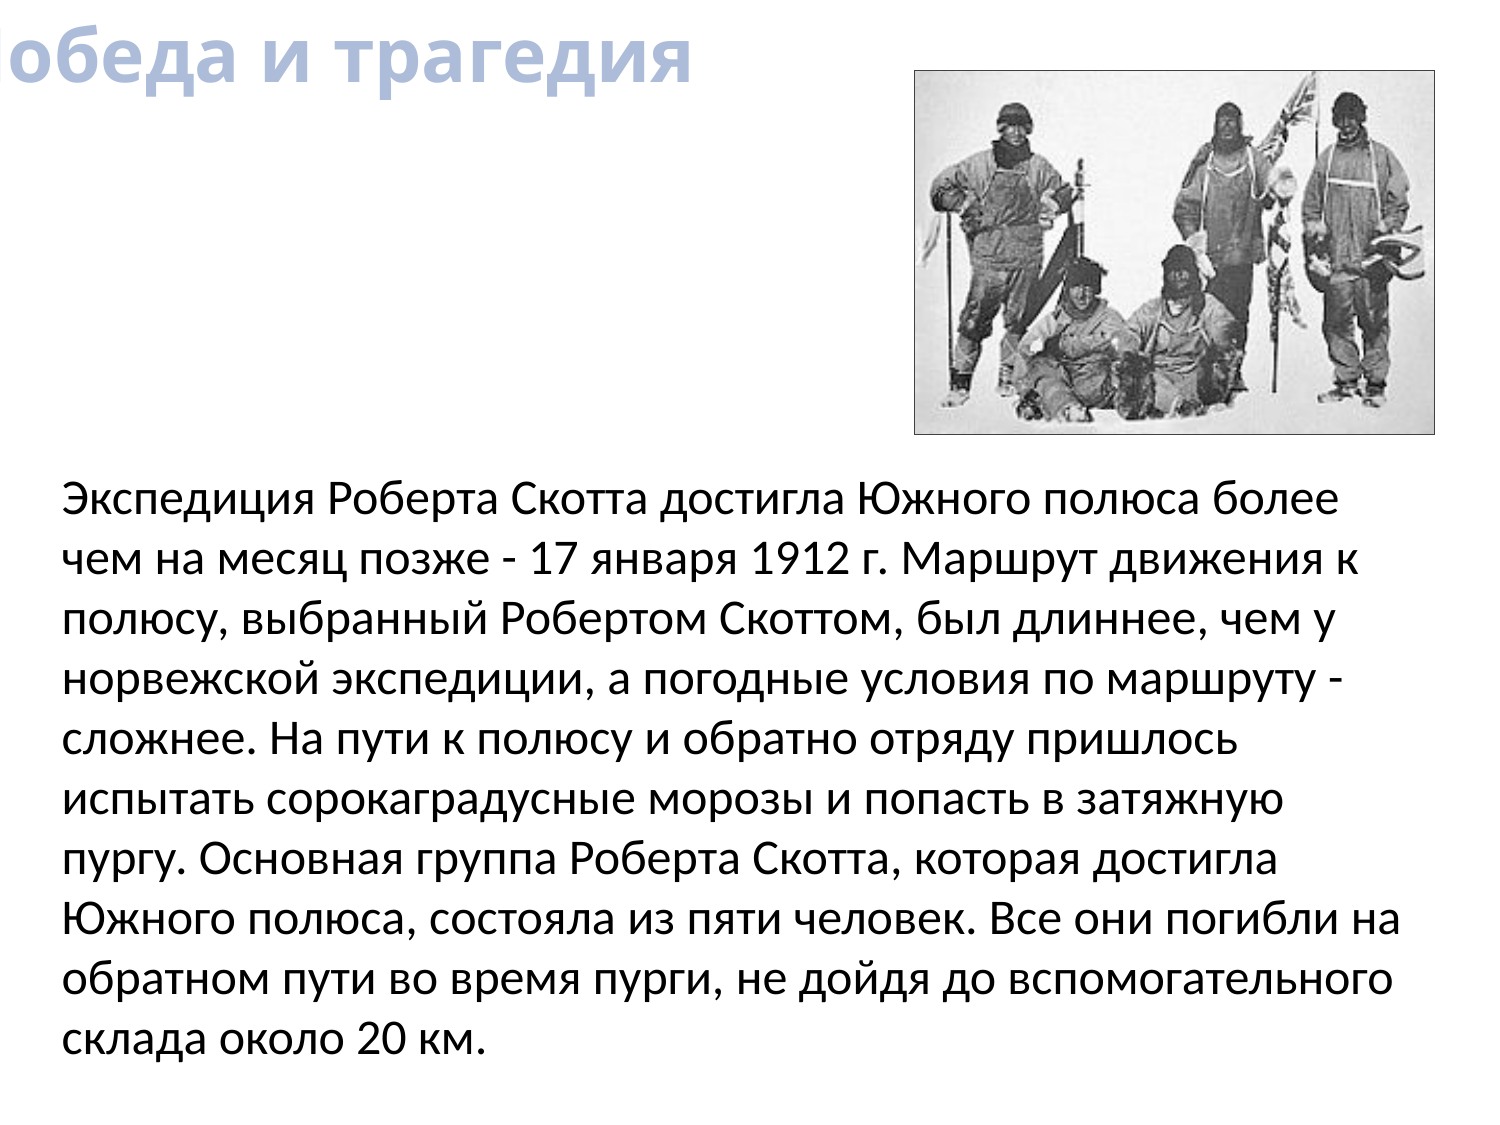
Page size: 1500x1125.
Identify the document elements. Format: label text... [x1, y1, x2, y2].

text_box Экспедиция Роберта Скотта достигла Южного полюса более чем на месяц позже - 17 января 1912 г. Маршрут движения к полюсу, выбранный Робертом Скоттом, был длиннее, чем у норвежской экспедиции, а погодные условия по маршруту - сложнее. На пути к полюсу и обратно отряду пришлось испытать сорокаградусные морозы и попасть в затяжную пургу. Основная группа Роберта Скотта, которая достигла Южного полюса, состояла из пяти человек. Все они погибли на обратном пути во время пурги, не дойдя до вспомогательного склада около 20 км. [46, 456, 1430, 1072]
picture [913, 70, 1436, 436]
text_box Победа и трагедия [0, 0, 711, 105]
